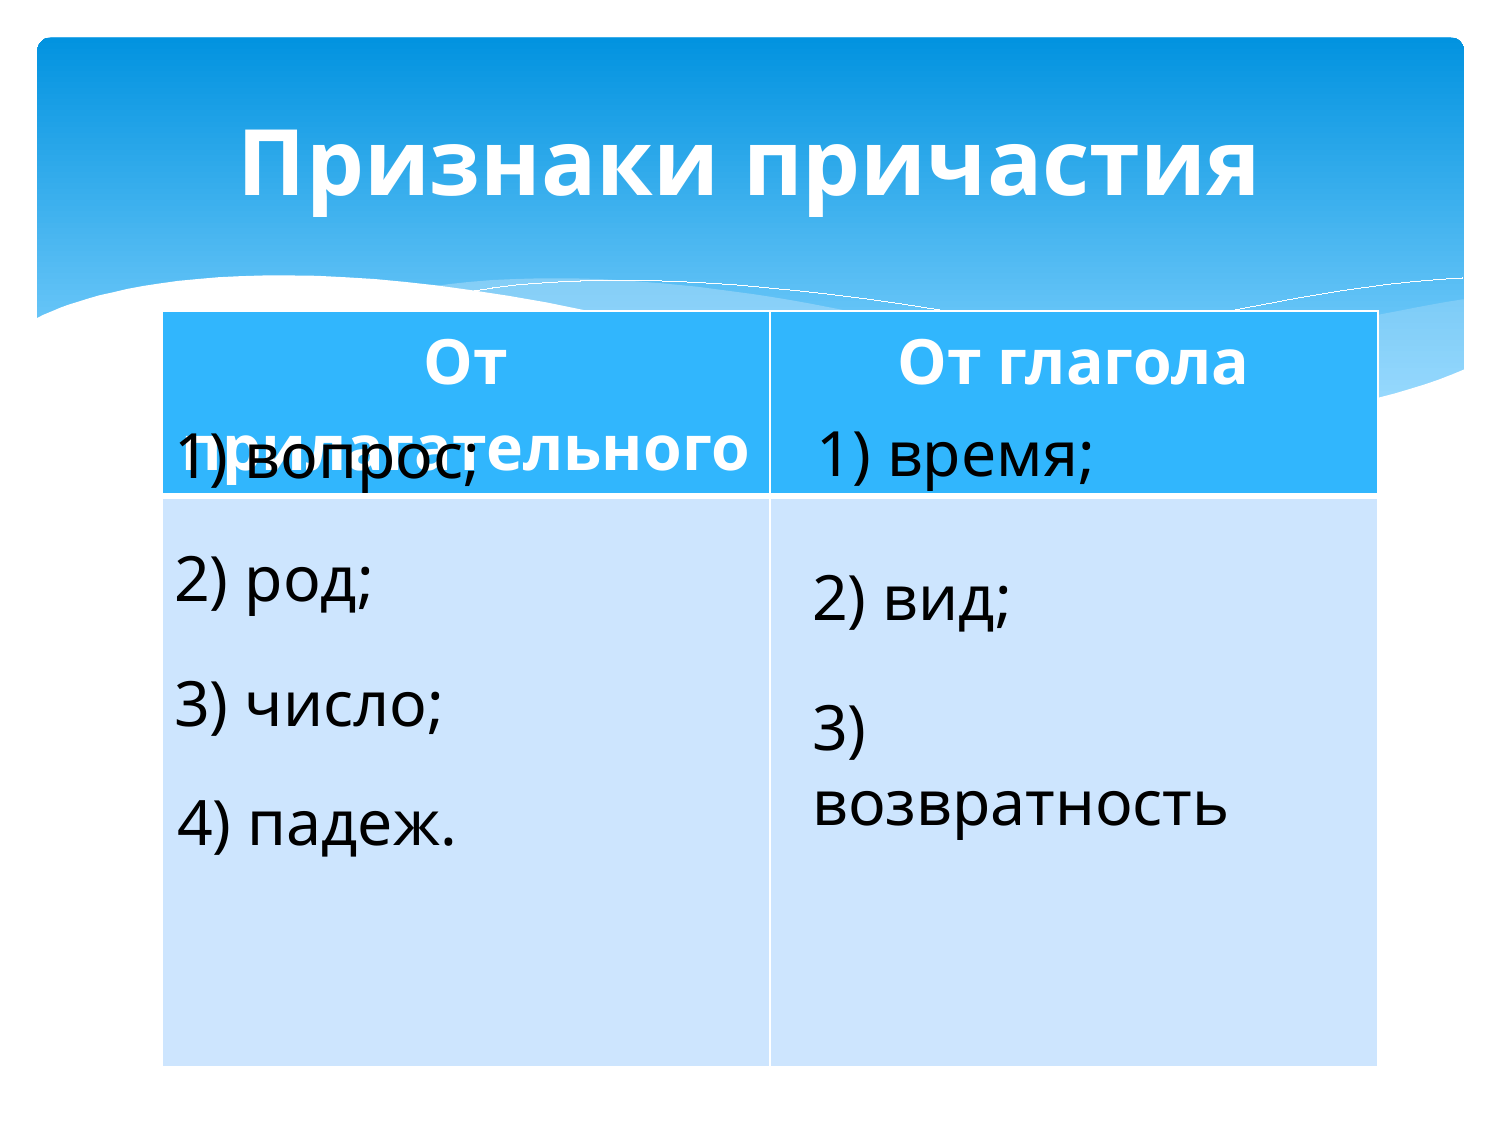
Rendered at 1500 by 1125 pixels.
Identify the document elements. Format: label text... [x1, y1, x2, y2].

text_box 1) вопрос; [159, 408, 715, 499]
text_box 3) возвратность [797, 680, 1270, 846]
table_header От глагола [771, 312, 1377, 493]
text_box 4) падеж. [162, 775, 553, 865]
text_box 2) род; [159, 531, 621, 622]
table_header От прилагательного [163, 312, 769, 493]
title Признаки причастия [75, 55, 1425, 261]
table_cell [771, 499, 1377, 1066]
text_box 2) вид; [797, 550, 1341, 641]
text_box 3) число; [159, 656, 621, 747]
text_box 1) время; [801, 406, 1346, 497]
table_cell [163, 499, 769, 1066]
